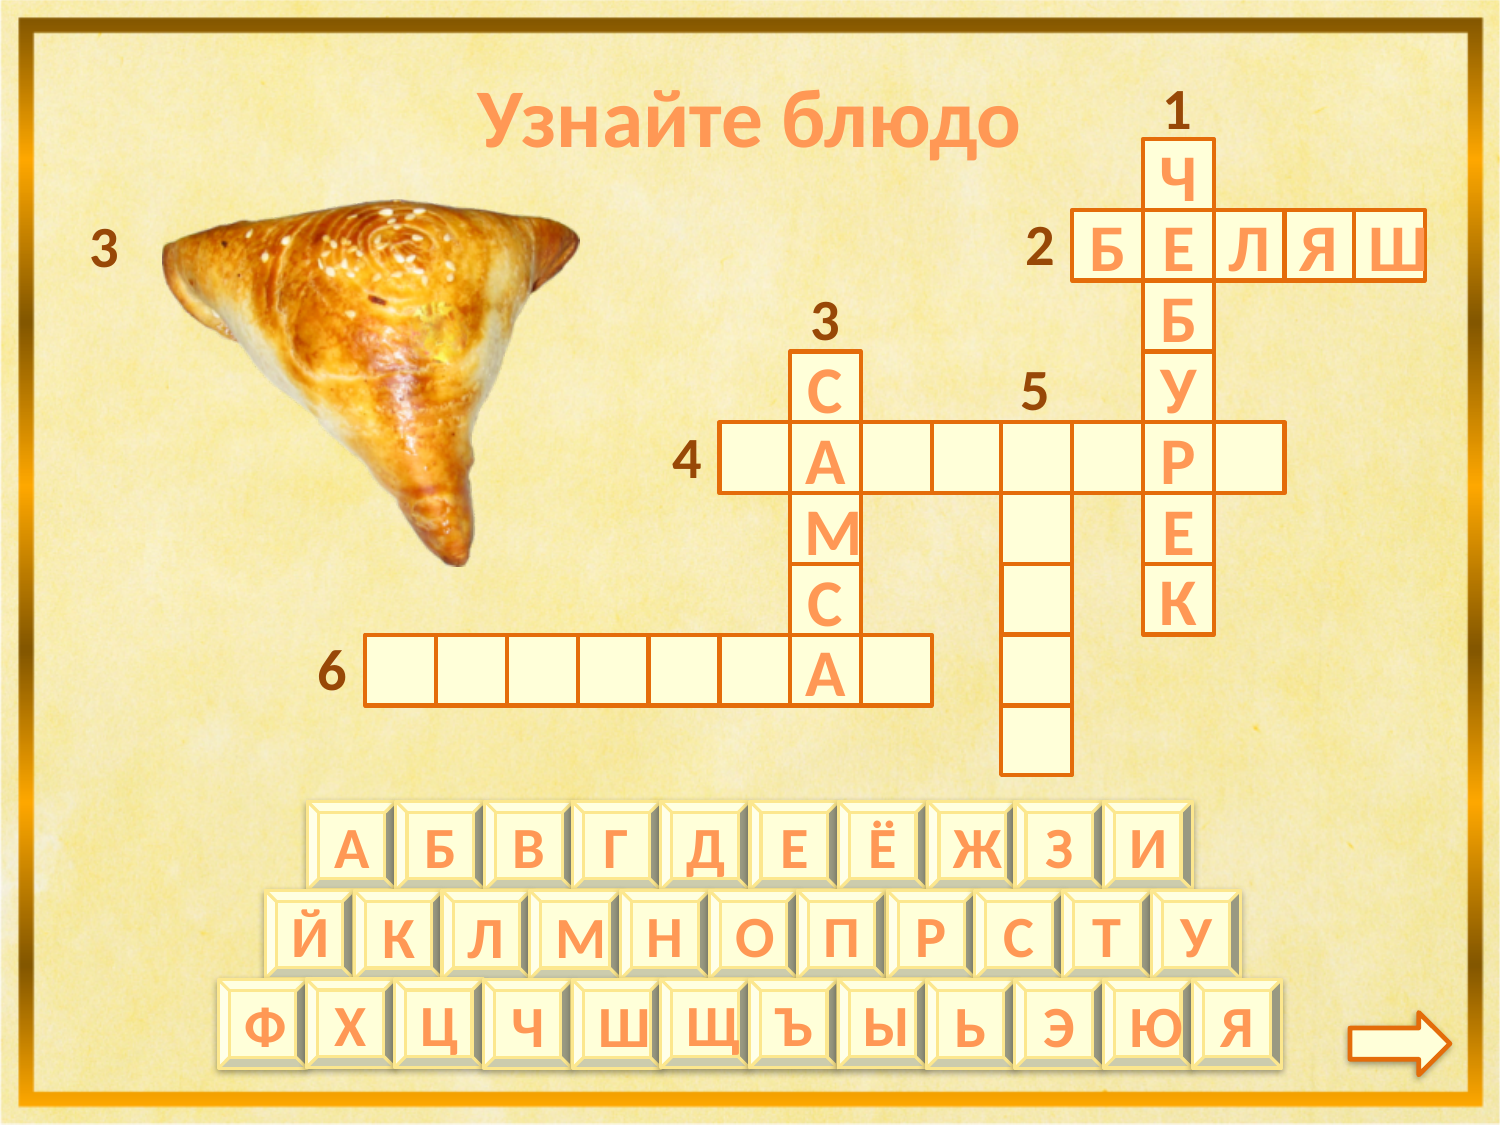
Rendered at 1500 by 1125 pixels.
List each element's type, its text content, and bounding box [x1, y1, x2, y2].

text_box 1 [1147, 64, 1208, 149]
text_box 4 [657, 412, 717, 498]
text_box Ь [976, 894, 985, 975]
text_box А [1196, 980, 1278, 990]
text_box 3 [75, 201, 125, 287]
text_box Узнайте блюдо [930, 981, 1010, 990]
text_box Р [1141, 424, 1216, 495]
text_box Ц [1194, 983, 1203, 1064]
text_box С [929, 805, 938, 886]
text_box Ь [925, 979, 1011, 1069]
text_box С [357, 891, 438, 901]
text_box К [1141, 566, 1216, 637]
text_box Э [1014, 979, 1100, 1069]
text_box С [788, 349, 863, 424]
text_box [363, 633, 438, 708]
text_box А [788, 636, 863, 708]
text_box Л [978, 891, 1059, 901]
text_box П [751, 805, 760, 886]
text_box Б [1070, 208, 1141, 283]
text_box Ш [1356, 208, 1427, 283]
text_box Б [576, 980, 657, 990]
text_box Ю [1103, 978, 1189, 1069]
text_box [1003, 420, 1074, 495]
text_box 4 [1107, 980, 1189, 990]
text_box [999, 637, 1074, 708]
text_box А [269, 891, 350, 900]
text_box Л [1216, 208, 1287, 283]
text_box Ц [443, 894, 452, 976]
text_box Ч [308, 804, 318, 887]
text_box [1216, 420, 1287, 495]
text_box Н [620, 889, 706, 977]
text_box Й [264, 889, 352, 977]
text_box 1 [841, 980, 922, 990]
text_box Я [1287, 208, 1356, 283]
text_box 3 [712, 891, 794, 901]
text_box Х [1018, 802, 1100, 812]
text_box Ц [1104, 982, 1114, 1065]
text_box [721, 633, 788, 708]
text_box [717, 420, 788, 495]
text_box Щ [660, 978, 746, 1069]
picture [0, 0, 1500, 1125]
text_box 3 [795, 275, 855, 360]
text_box У [1104, 804, 1114, 887]
text_box С [624, 891, 705, 901]
text_box Ч [482, 979, 569, 1069]
text_box С [974, 889, 1059, 977]
text_box Е [1141, 495, 1216, 566]
text_box М [445, 891, 526, 901]
text_box К [221, 980, 301, 990]
text_box Е [664, 980, 746, 990]
text_box У [1151, 889, 1241, 977]
text_box Х [305, 978, 391, 1069]
text_box Ф [217, 979, 302, 1069]
text_box Р [886, 889, 971, 977]
text_box П [662, 983, 671, 1064]
text_box [311, 802, 392, 812]
text_box Б [395, 800, 481, 888]
text_box Узнайте блюдо [463, 56, 1037, 172]
text_box Я [1192, 978, 1283, 1069]
text_box [573, 805, 582, 886]
text_box П [753, 802, 835, 812]
text_box К [307, 982, 317, 1064]
text_box Ф [266, 894, 275, 975]
text_box Р [839, 804, 849, 887]
text_box Ж [927, 800, 1011, 888]
text_box [1074, 420, 1141, 495]
text_box Ц [394, 978, 481, 1069]
text_box Б [1066, 891, 1148, 901]
text_box Э [839, 983, 848, 1064]
text_box Т [1062, 889, 1148, 977]
text_box 6 [927, 983, 937, 1065]
text_box [1349, 1011, 1451, 1076]
text_box Л [441, 889, 526, 976]
text_box А [533, 891, 617, 901]
text_box 6 [302, 624, 363, 710]
text_box 5 [1005, 344, 1065, 420]
text_box Ы [888, 894, 897, 975]
text_box 2 [1010, 200, 1070, 285]
text_box Ш [801, 891, 883, 901]
text_box Ч [750, 982, 760, 1065]
text_box Е [749, 800, 835, 888]
text_box [580, 633, 651, 708]
text_box Ъ [798, 894, 808, 976]
text_box Ё [837, 800, 924, 888]
text_box М [529, 889, 617, 977]
text_box А [306, 800, 392, 888]
text_box [999, 708, 1074, 777]
text_box Т [1016, 805, 1025, 886]
text_box [399, 802, 481, 812]
text_box В [484, 800, 568, 888]
text_box Я [219, 983, 229, 1065]
text_box Р [398, 980, 479, 989]
text_box [863, 420, 934, 495]
text_box А [842, 802, 924, 812]
text_box П [796, 889, 884, 977]
text_box К [353, 889, 438, 976]
text_box Е [1141, 211, 1216, 283]
text_box Ч [530, 893, 540, 976]
text_box Ы [837, 978, 922, 1069]
text_box Щ [710, 894, 720, 976]
text_box О [573, 983, 583, 1065]
text_box Г [571, 800, 657, 888]
text_box [438, 633, 509, 708]
text_box Узнайте блюдо [486, 805, 495, 886]
text_box 2 [1155, 891, 1237, 901]
text_box Д [660, 800, 746, 888]
text_box [934, 420, 1003, 495]
text_box Э [1064, 894, 1073, 975]
text_box И [575, 802, 657, 812]
text_box О [708, 889, 794, 977]
text_box У [1141, 354, 1216, 424]
text_box Ч [484, 983, 494, 1065]
text_box Ш [622, 894, 631, 975]
text_box 5 [488, 802, 568, 812]
text_box [999, 495, 1074, 566]
text_box Ч [931, 802, 1011, 812]
text_box [651, 633, 721, 708]
text_box 1 [397, 805, 406, 886]
text_box А [788, 424, 863, 495]
text_box А [1016, 984, 1025, 1065]
text_box Х [357, 898, 363, 972]
text_box Ъ [748, 978, 834, 1069]
text_box [863, 633, 934, 708]
text_box Е [310, 980, 390, 989]
text_box [1019, 981, 1099, 990]
text_box Ш [572, 979, 657, 1069]
text_box [509, 633, 580, 708]
text_box [999, 565, 1074, 637]
text_box С [788, 565, 863, 637]
text_box Ч [753, 980, 834, 990]
text_box М [788, 495, 863, 566]
text_box У [486, 980, 569, 990]
text_box И [1103, 800, 1193, 888]
text_box З [1014, 800, 1100, 888]
text_box Б [1141, 283, 1216, 354]
text_box Ю [1153, 894, 1162, 975]
text_box Я [890, 891, 971, 901]
text_box Ч [1141, 137, 1216, 212]
text_box 4 [1107, 802, 1189, 811]
text_box О [662, 805, 671, 886]
text_box М [395, 982, 405, 1065]
text_box У [664, 802, 746, 812]
